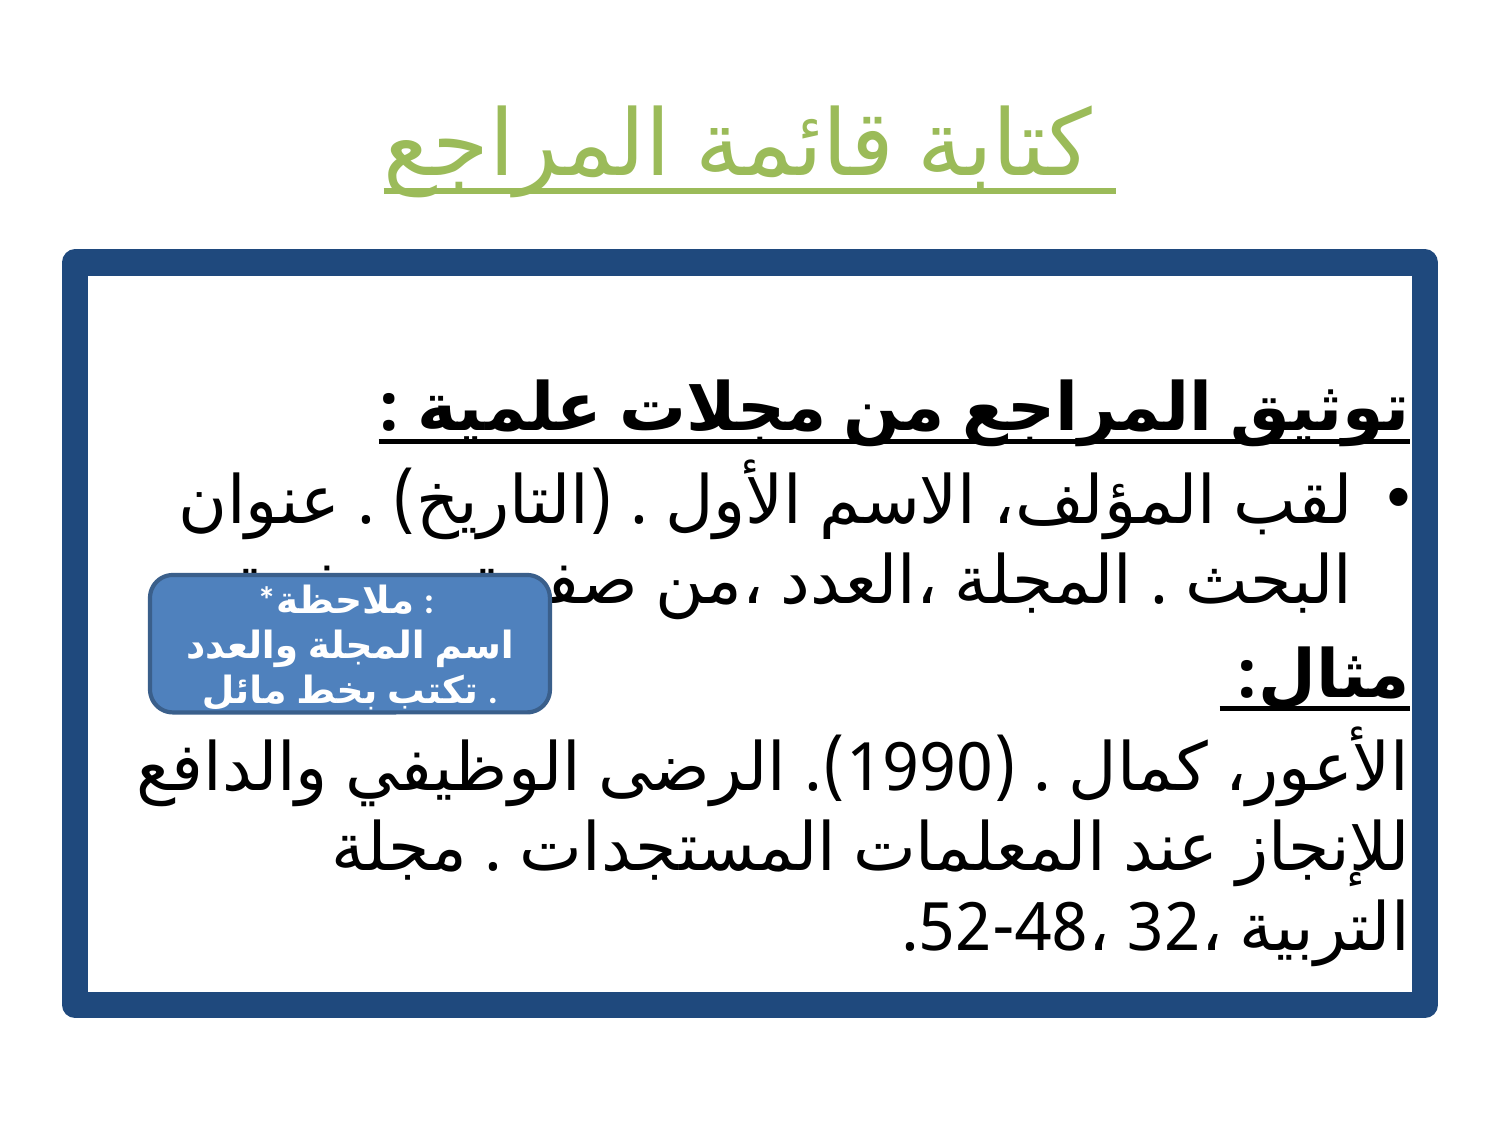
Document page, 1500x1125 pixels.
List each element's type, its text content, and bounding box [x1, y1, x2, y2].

title كتابة قائمة المراجع [75, 45, 1425, 233]
list توثيق المراجع من مجلات علمية : لقب المؤلف، الاسم الأول . (التاريخ) . عنوان البحث . المجلة ،العدد ،من صفحة – صفحة . مثال: الأعور، كمال . (1990). الرضى الوظيفي والدافع للإنجاز عند المعلمات المستجدات . مجلة التربية ،32 ،48-52. [75, 262, 1425, 1005]
text_box *ملاحظة : اسم المجلة والعدد تكتب بخط مائل . [147, 572, 553, 715]
